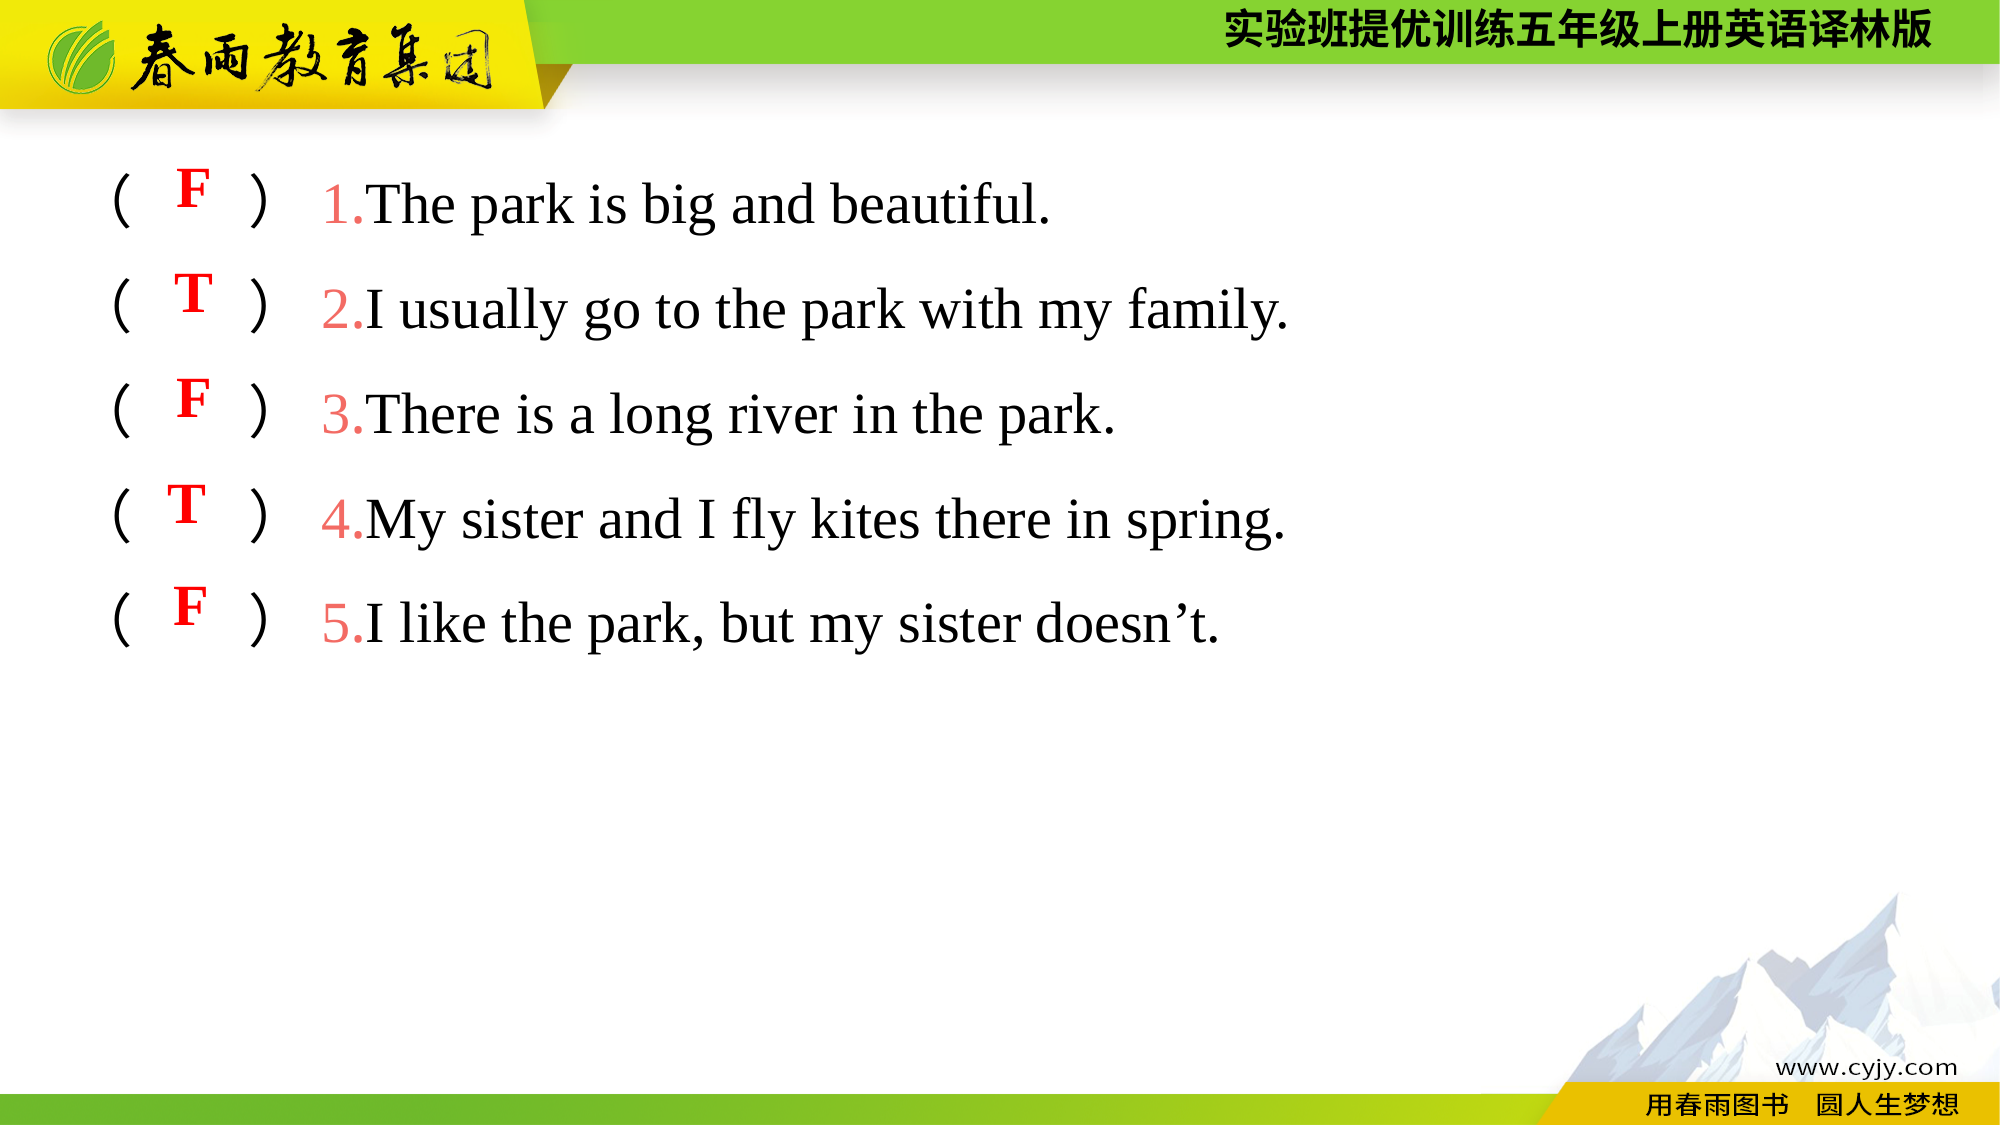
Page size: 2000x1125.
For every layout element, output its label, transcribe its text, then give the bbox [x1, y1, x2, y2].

text_box F [159, 559, 225, 645]
text_box T [160, 246, 229, 332]
text_box F [161, 141, 227, 227]
list （ ）1.The park is big and beautiful. （ ）2.I usually go to the park with my family. （ ）3.There is a long river in the park. （ ）4.My sister and I fly kites there in spring. （ ）5.I like the park, but my sister doesn’t. [59, 122, 1944, 668]
picture [0, 0, 2000, 1125]
text_box T [152, 457, 222, 543]
text_box F [161, 352, 227, 437]
